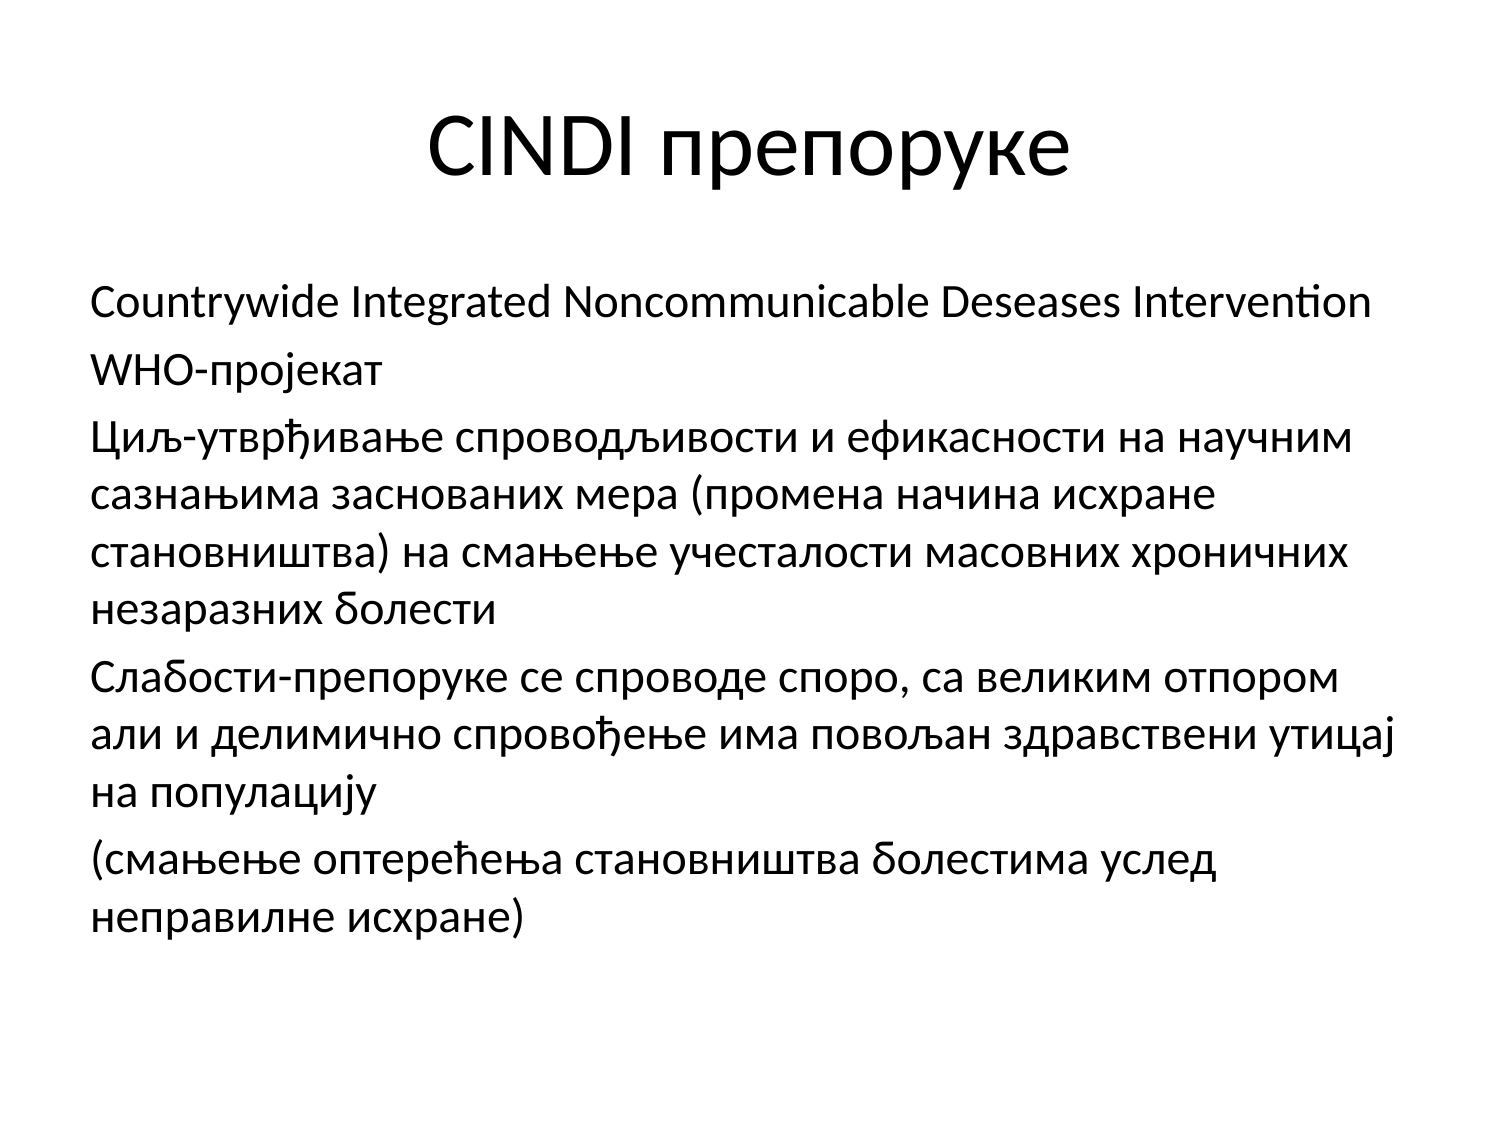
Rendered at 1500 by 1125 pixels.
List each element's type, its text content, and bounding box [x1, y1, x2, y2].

title CINDI препоруке [75, 45, 1425, 233]
list Countrywide Integrated Noncommunicable Deseases Intervention WHO-пројекат Циљ-утврђивање спроводљивости и ефикасности на научним сазнањима заснованих мера (промена начина исхране становништва) на смањење учесталости масовних хроничних незаразних болести Слабости-препоруке се спроводе споро, са великим отпором али и делимично спровођење има повољан здравствени утицај на популацију (смањење оптерећења становништва болестима услед неправилне исхране) [75, 262, 1425, 1005]
